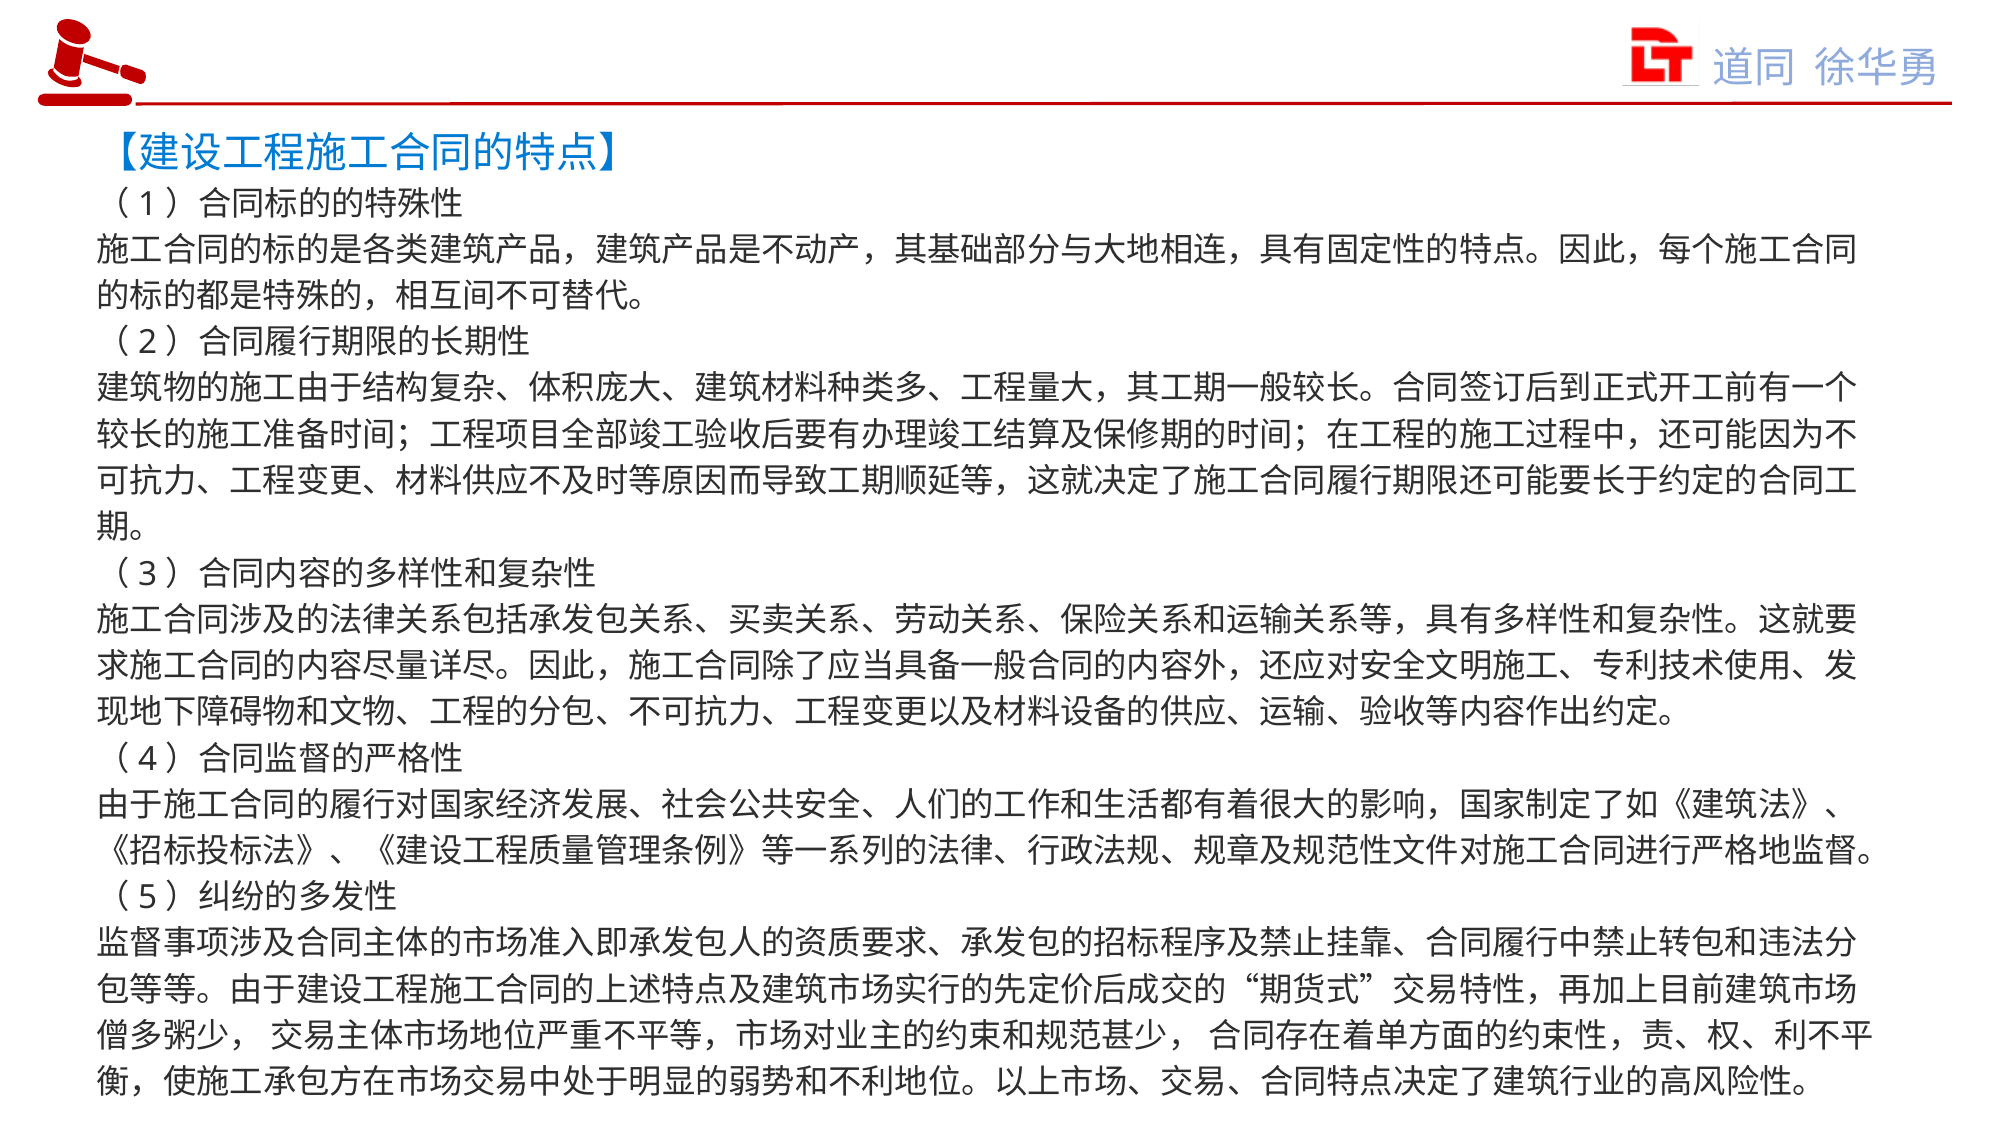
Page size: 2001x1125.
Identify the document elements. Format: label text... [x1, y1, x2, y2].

text_box 【建设工程施工合同的特点】 （1）合同标的的特殊性 施工合同的标的是各类建筑产品，建筑产品是不动产，其基础部分与大地相连，具有固定性的特点。因此，每个施工合同的标的都是特殊的，相互间不可替代。 （2）合同履行期限的长期性 建筑物的施工由于结构复杂、体积庞大、建筑材料种类多、工程量大，其工期一般较长。合同签订后到正式开工前有一个较长的施工准备时间；工程项目全部竣工验收后要有办理竣工结算及保修期的时间；在工程的施工过程中，还可能因为不可抗力、工程变更、材料供应不及时等原因而导致工期顺延等，这就决定了施工合同履行期限还可能要长于约定的合同工期。 （3）合同内容的多样性和复杂性 施工合同涉及的法律关系包括承发包关系、买卖关系、劳动关系、保险关系和运输关系等，具有多样性和复杂性。这就要求施工合同的内容尽量详尽。因此，施工合同除了应当具备一般合同的内容外，还应对安全文明施工、专利技术使用、发现地下障碍物和文物、工程的分包、不可抗力、工程变更以及材料设备的供应、运输、验收等内容作出约定。 （4）合同监督的严格性 由于施工合同的履行对国家经济发展、社会公共安全、人们的工作和生活都有着很大的影响，国家制定了如《建筑法》、《招标投标法》、《建设工程质量管理条例》等一系列的法律、行政法规、规章及规范性文件对施工合同进行严格地监督。 （5）纠纷的多发性 监督事项涉及合同主体的市场准入即承发包人的资质要求、承发包的招标程序及禁止挂靠、合同履行中禁止转包和违法分包等等。由于建设工程施工合同的上述特点及建筑市场实行的先定价后成交的“期货式”交易特性，再加上目前建筑市场僧多粥少， 交易主体市场地位严重不平等，市场对业主的约束和规范甚少， 合同存在着单方面的约束性，责、权、利不平衡，使施工承包方在市场交易中处于明显的弱势和不利地位。以上市场、交易、合同特点决定了建筑行业的高风险性。 [82, 121, 1899, 1108]
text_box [37, 17, 1954, 106]
picture [1622, 19, 1699, 97]
